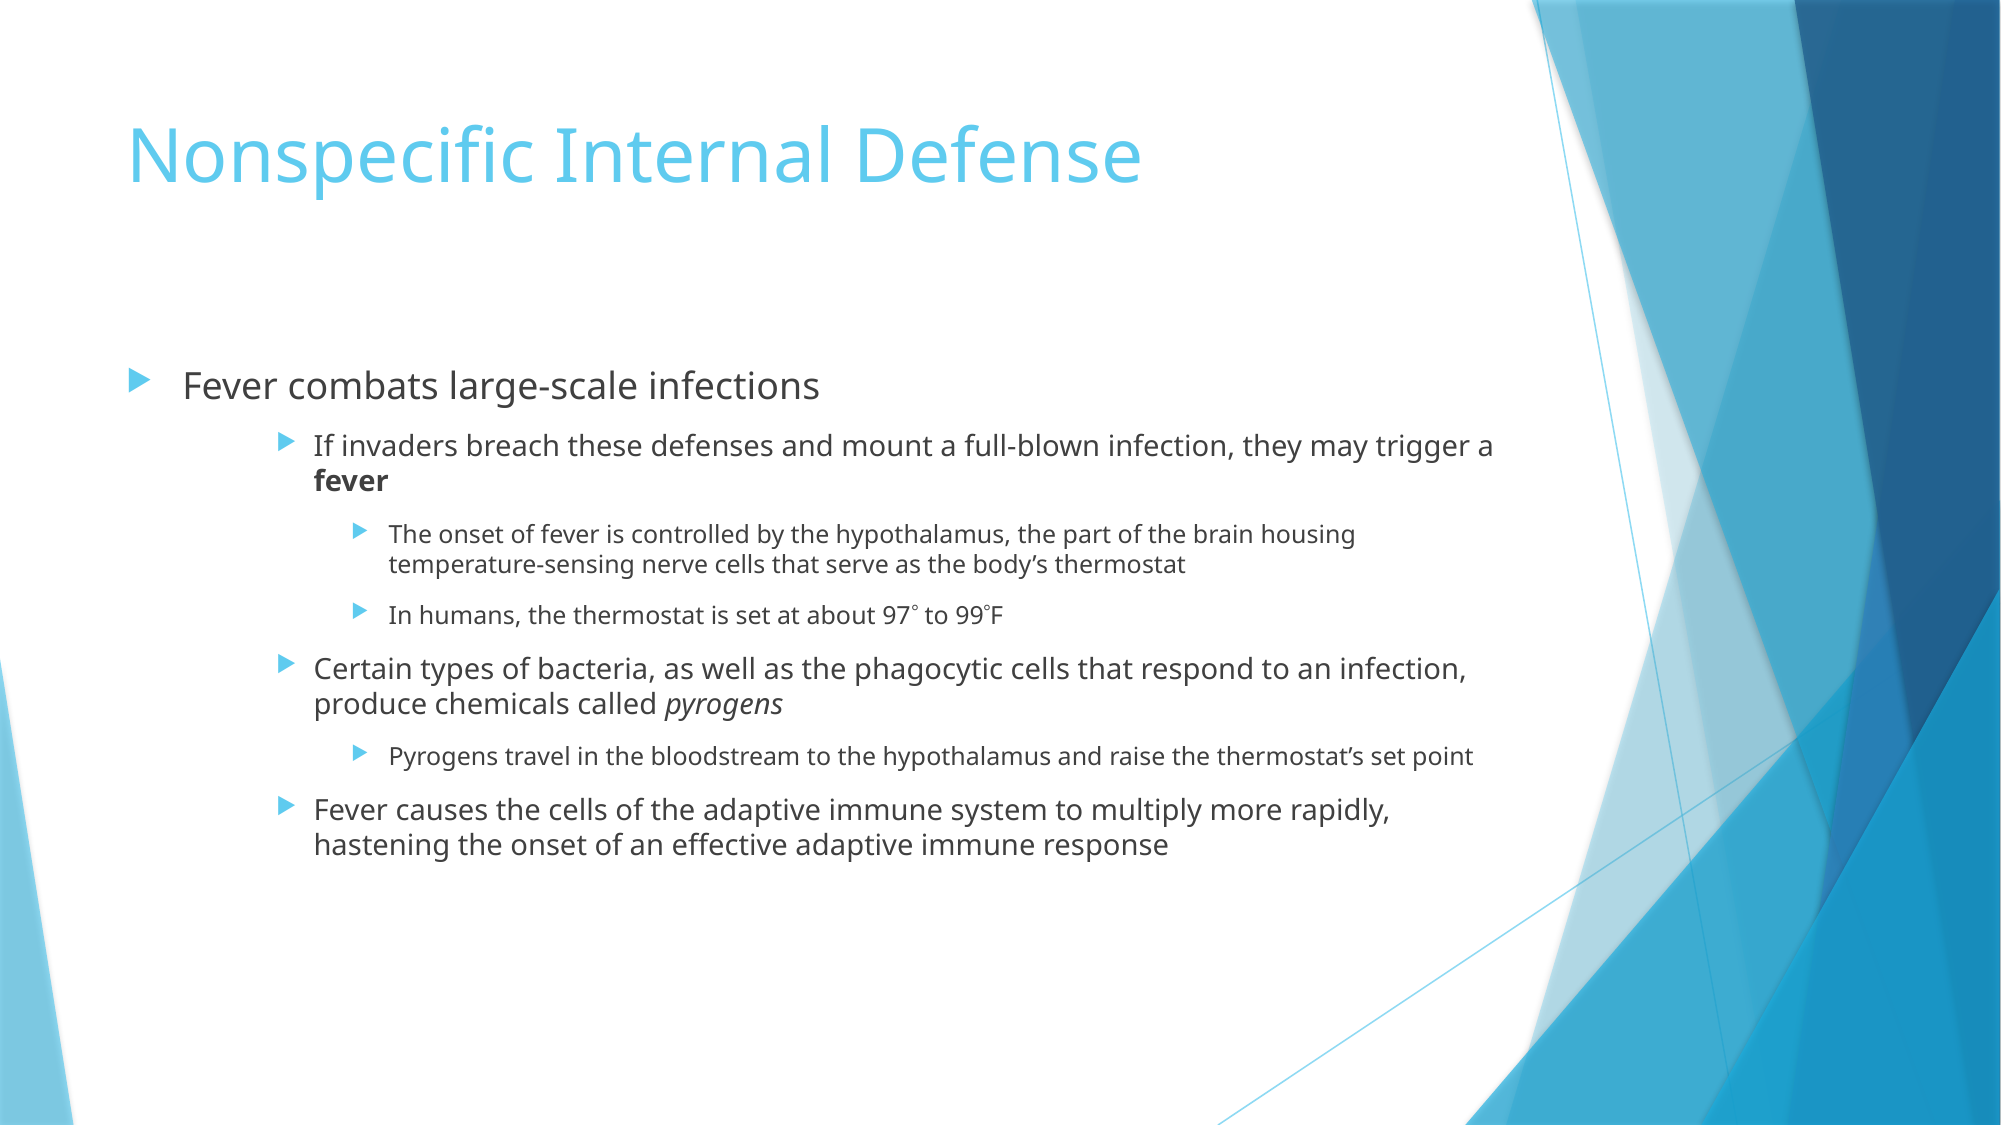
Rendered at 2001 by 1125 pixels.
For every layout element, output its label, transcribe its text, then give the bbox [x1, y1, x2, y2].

list Fever combats large-scale infections If invaders breach these defenses and mount a full-blown infection, they may trigger a fever The onset of fever is controlled by the hypothalamus, the part of the brain housing temperature-sensing nerve cells that serve as the body’s thermostat In humans, the thermostat is set at about 97 to 99F Certain types of bacteria, as well as the phagocytic cells that respond to an infection, produce chemicals called pyrogens Pyrogens travel in the bloodstream to the hypothalamus and raise the thermostat’s set point Fever causes the cells of the adaptive immune system to multiply more rapidly, hastening the onset of an effective adaptive immune response [111, 354, 1522, 992]
title Nonspecific Internal Defense [111, 99, 1522, 317]
